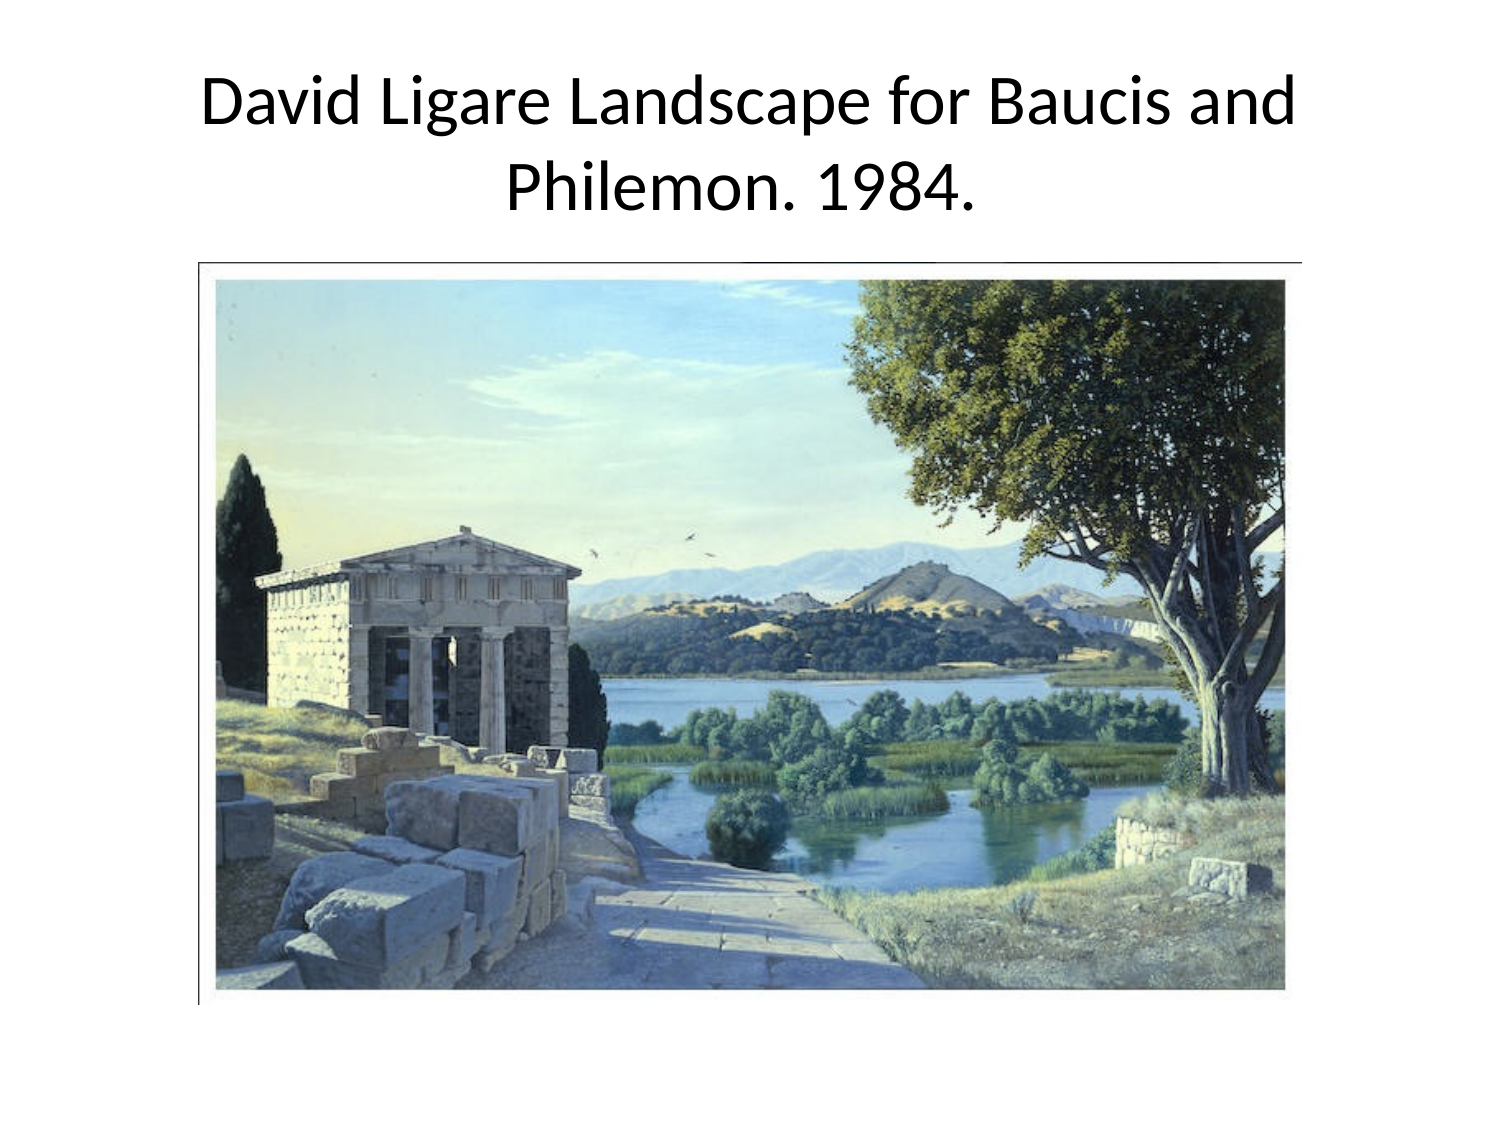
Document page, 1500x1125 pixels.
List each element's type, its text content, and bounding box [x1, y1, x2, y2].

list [74, 262, 1426, 1006]
title David Ligare Landscape for Baucis and Philemon. 1984. [75, 45, 1425, 233]
